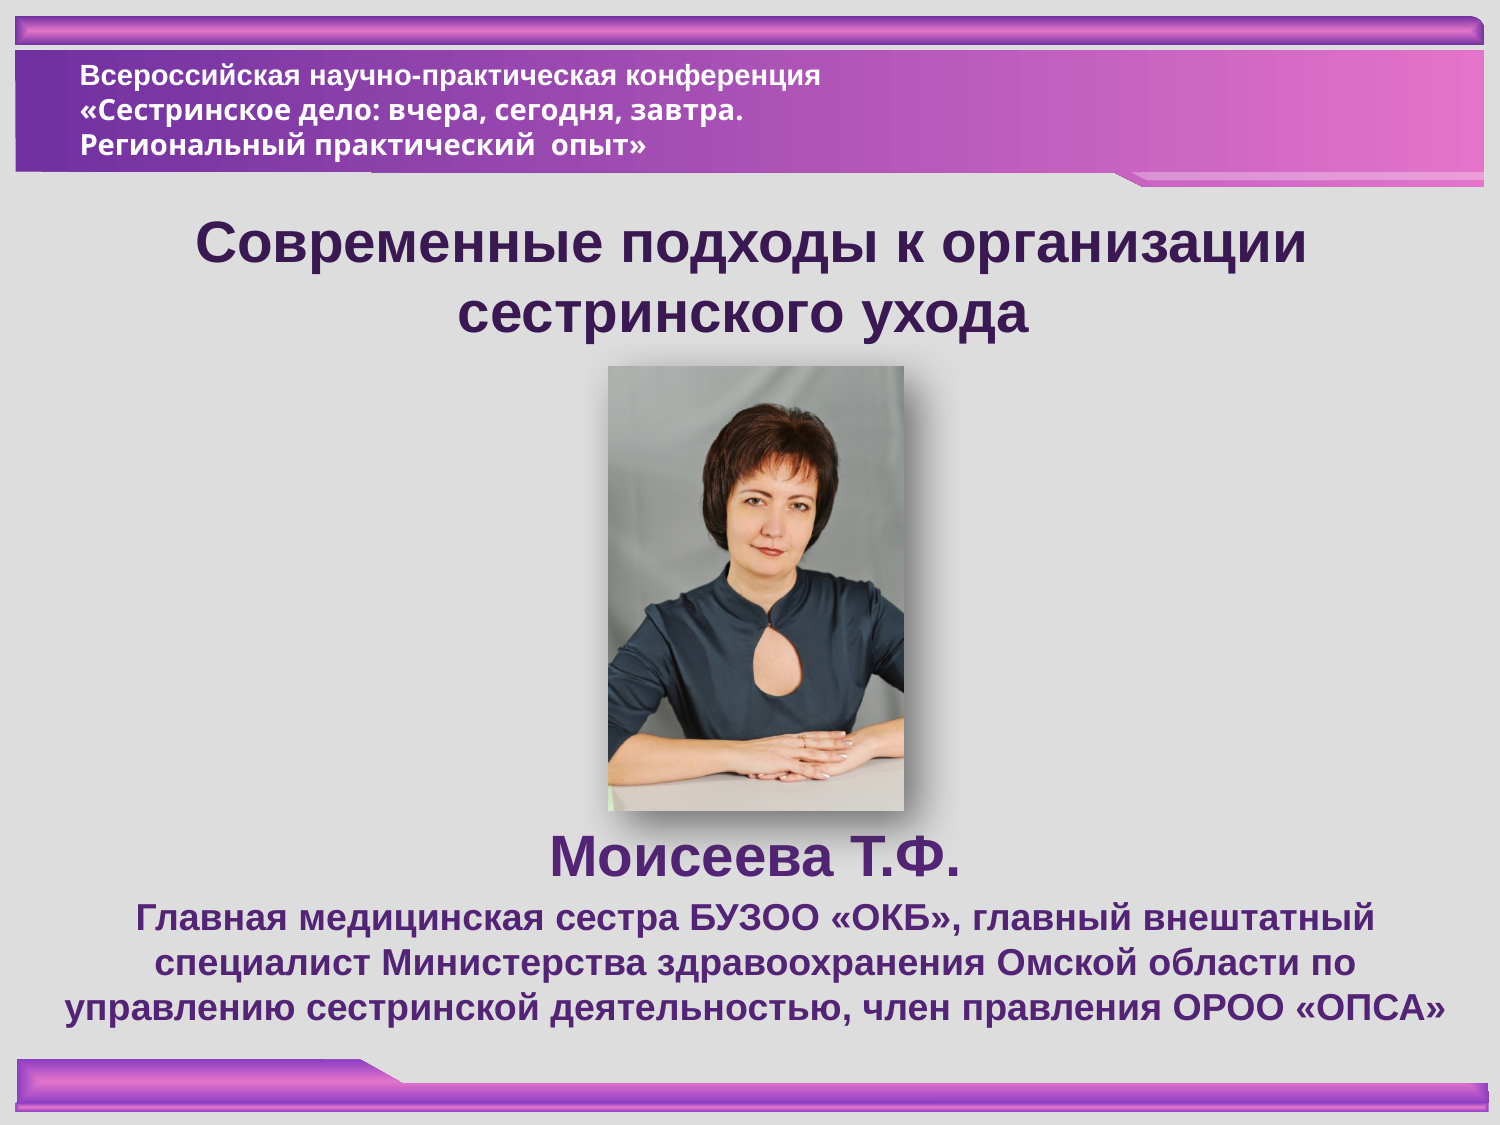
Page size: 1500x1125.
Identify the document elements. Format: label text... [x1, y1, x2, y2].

picture [608, 366, 904, 812]
list Современные подходы к организации сестринского ухода [76, 196, 1427, 433]
text_box Моисеева Т.Ф. Главная медицинская сестра БУЗОО «ОКБ», главный внештатный специалист Министерства здравоохранения Омской области по управлению сестринской деятельностью, член правления ОРОО «ОПСА» [29, 810, 1483, 1071]
